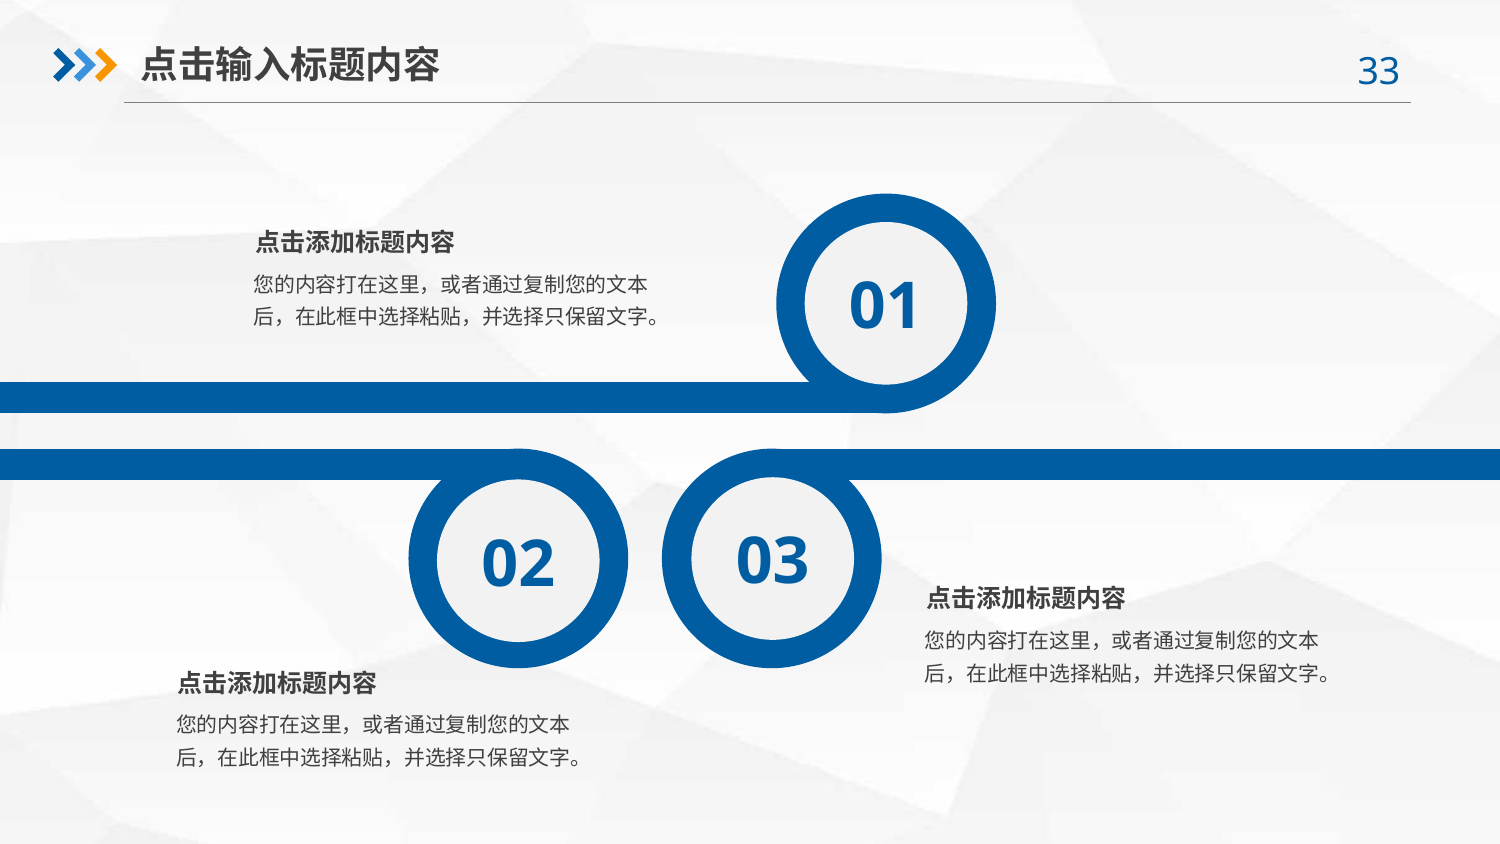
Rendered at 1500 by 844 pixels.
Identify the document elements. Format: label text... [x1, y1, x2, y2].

text_box 点击添加标题内容 [244, 220, 468, 263]
text_box 点击添加标题内容 [915, 577, 1139, 619]
text_box 点击输入标题内容 [140, 32, 491, 95]
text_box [408, 448, 629, 669]
text_box 您的内容打在这里，或者通过复制您的文本后，在此框中选择粘贴，并选择只保留文字。 [164, 698, 599, 776]
text_box 点击添加标题内容 [166, 661, 390, 703]
text_box 您的内容打在这里，或者通过复制您的文本后，在此框中选择粘贴，并选择只保留文字。 [242, 258, 670, 335]
text_box [770, 446, 1500, 482]
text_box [661, 448, 882, 669]
text_box 您的内容打在这里，或者通过复制您的文本后，在此框中选择粘贴，并选择只保留文字。 [913, 614, 1341, 691]
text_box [776, 193, 997, 414]
picture [0, 0, 1500, 844]
text_box [0, 446, 523, 482]
text_box [0, 380, 770, 415]
